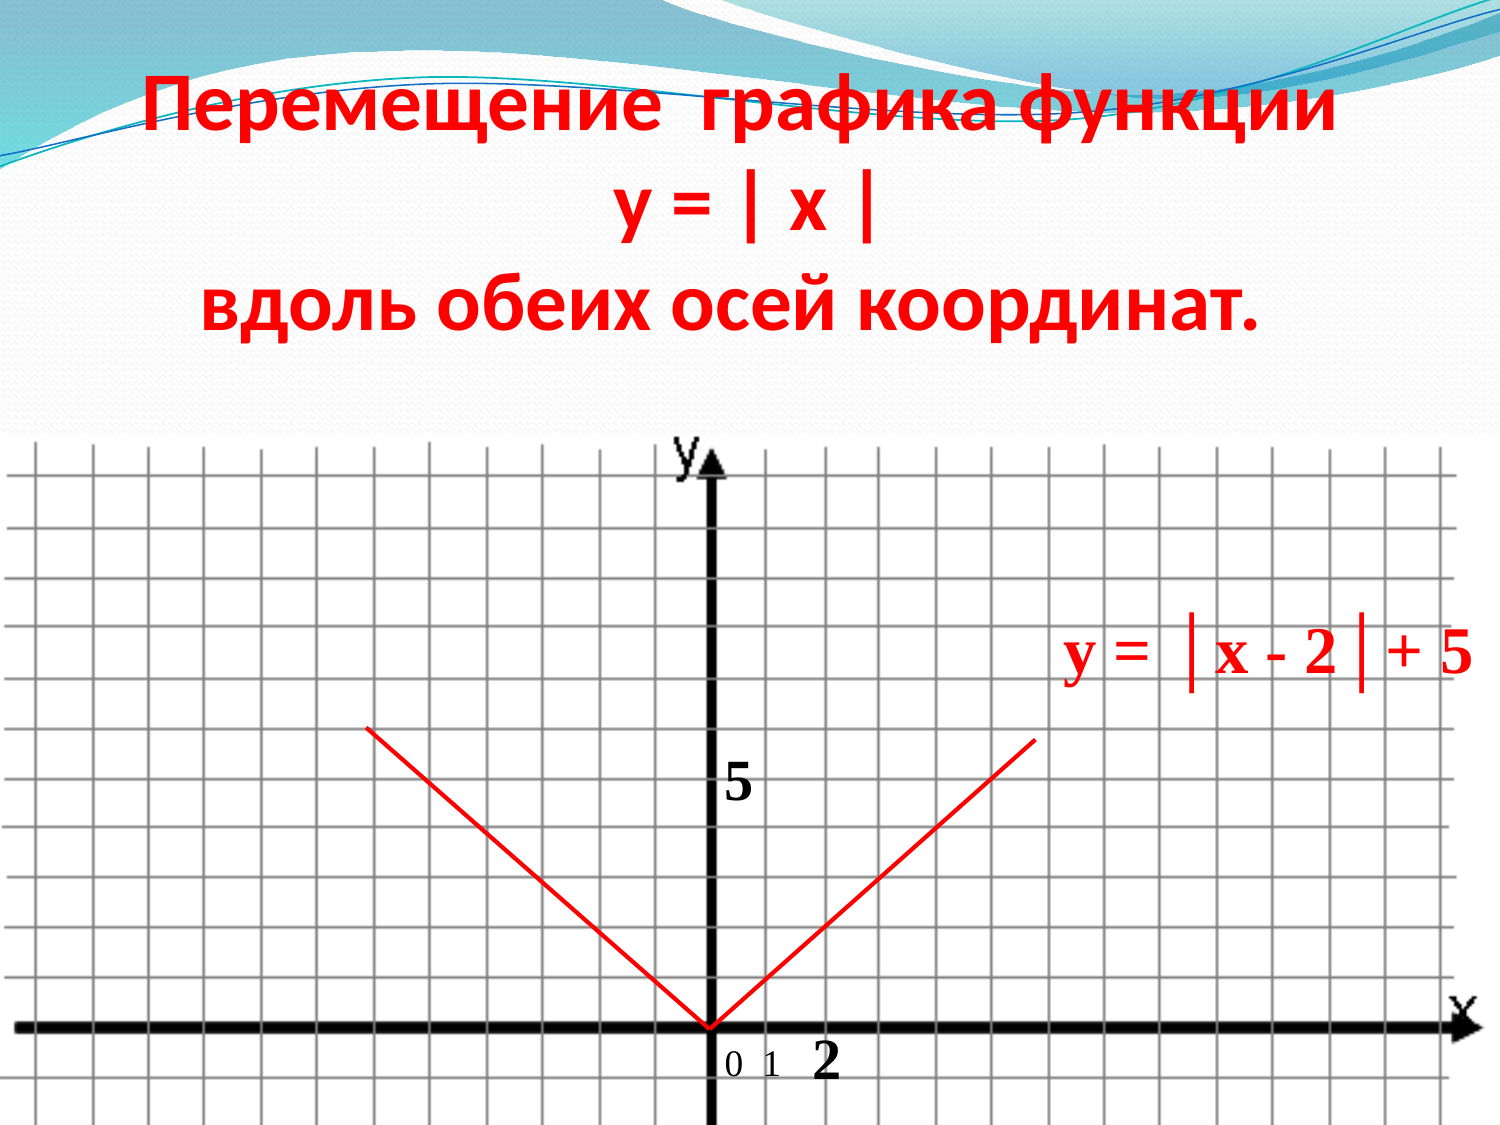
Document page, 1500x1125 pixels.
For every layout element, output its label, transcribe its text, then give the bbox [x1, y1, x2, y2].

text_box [365, 727, 1036, 1030]
picture [0, 435, 1500, 1125]
title Перемещение графика функции y = | x | вдоль обеих осей координат. [0, 159, 1500, 348]
